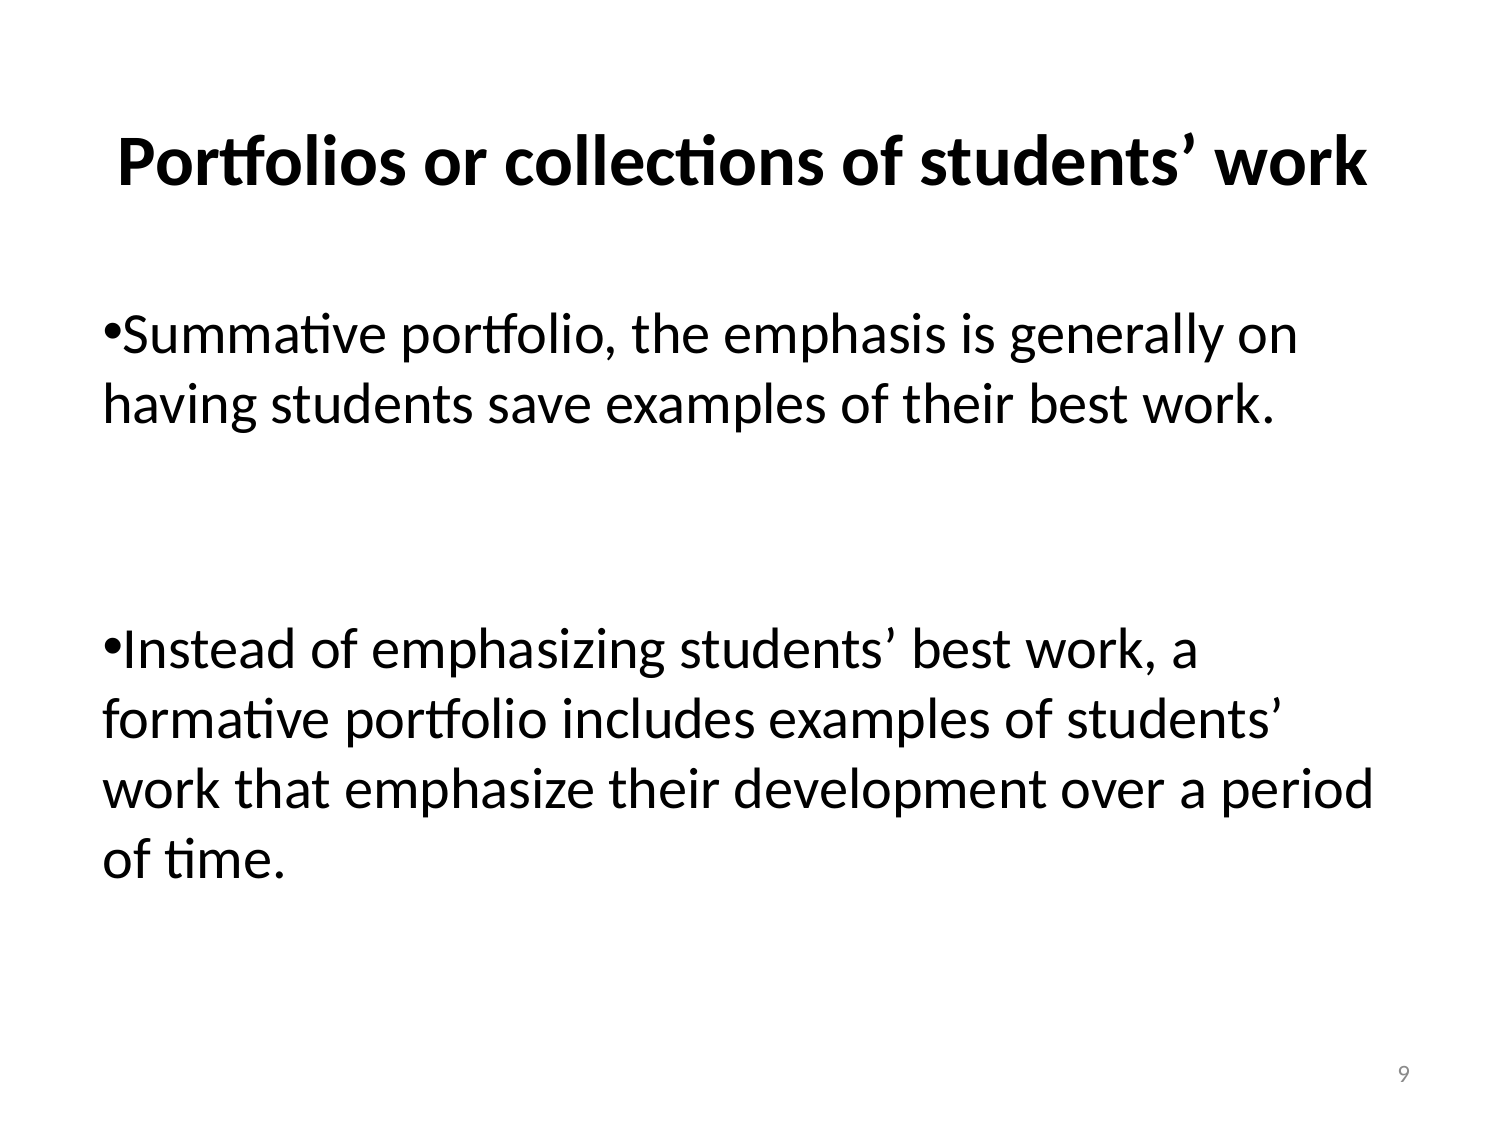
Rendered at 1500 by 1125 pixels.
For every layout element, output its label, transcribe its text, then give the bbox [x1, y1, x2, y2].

slide_number 9 [1074, 1042, 1425, 1103]
subtitle Summative portfolio, the emphasis is generally on having students save examples of their best work. Instead of emphasizing students’ best work, a formative portfolio includes examples of students’ work that emphasize their development over a period of time. [87, 287, 1401, 988]
title Portfolios or collections of students’ work [87, 99, 1401, 213]
